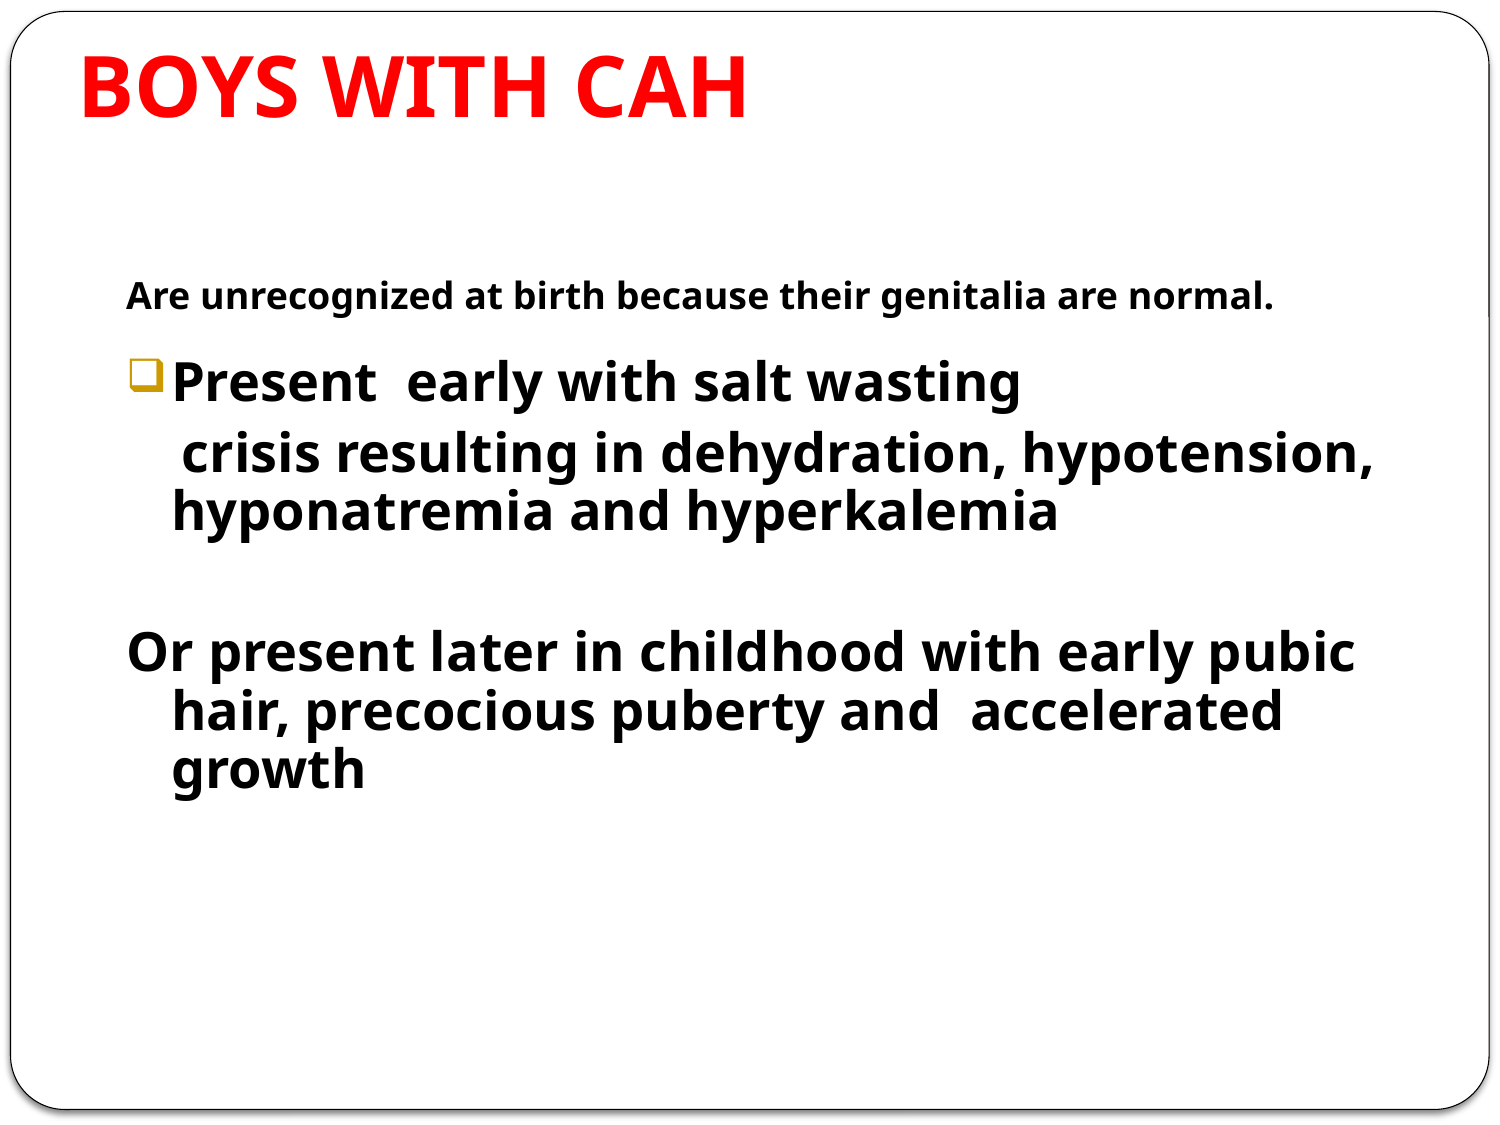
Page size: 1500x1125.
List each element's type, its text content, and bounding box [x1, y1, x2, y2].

title BOYS WITH CAH [62, 24, 1338, 150]
list Are unrecognized at birth because their genitalia are normal. Present early with salt wasting crisis resulting in dehydration, hypotension, hyponatremia and hyperkalemia Or present later in childhood with early pubic hair, precocious puberty and accelerated growth [111, 287, 1500, 1125]
